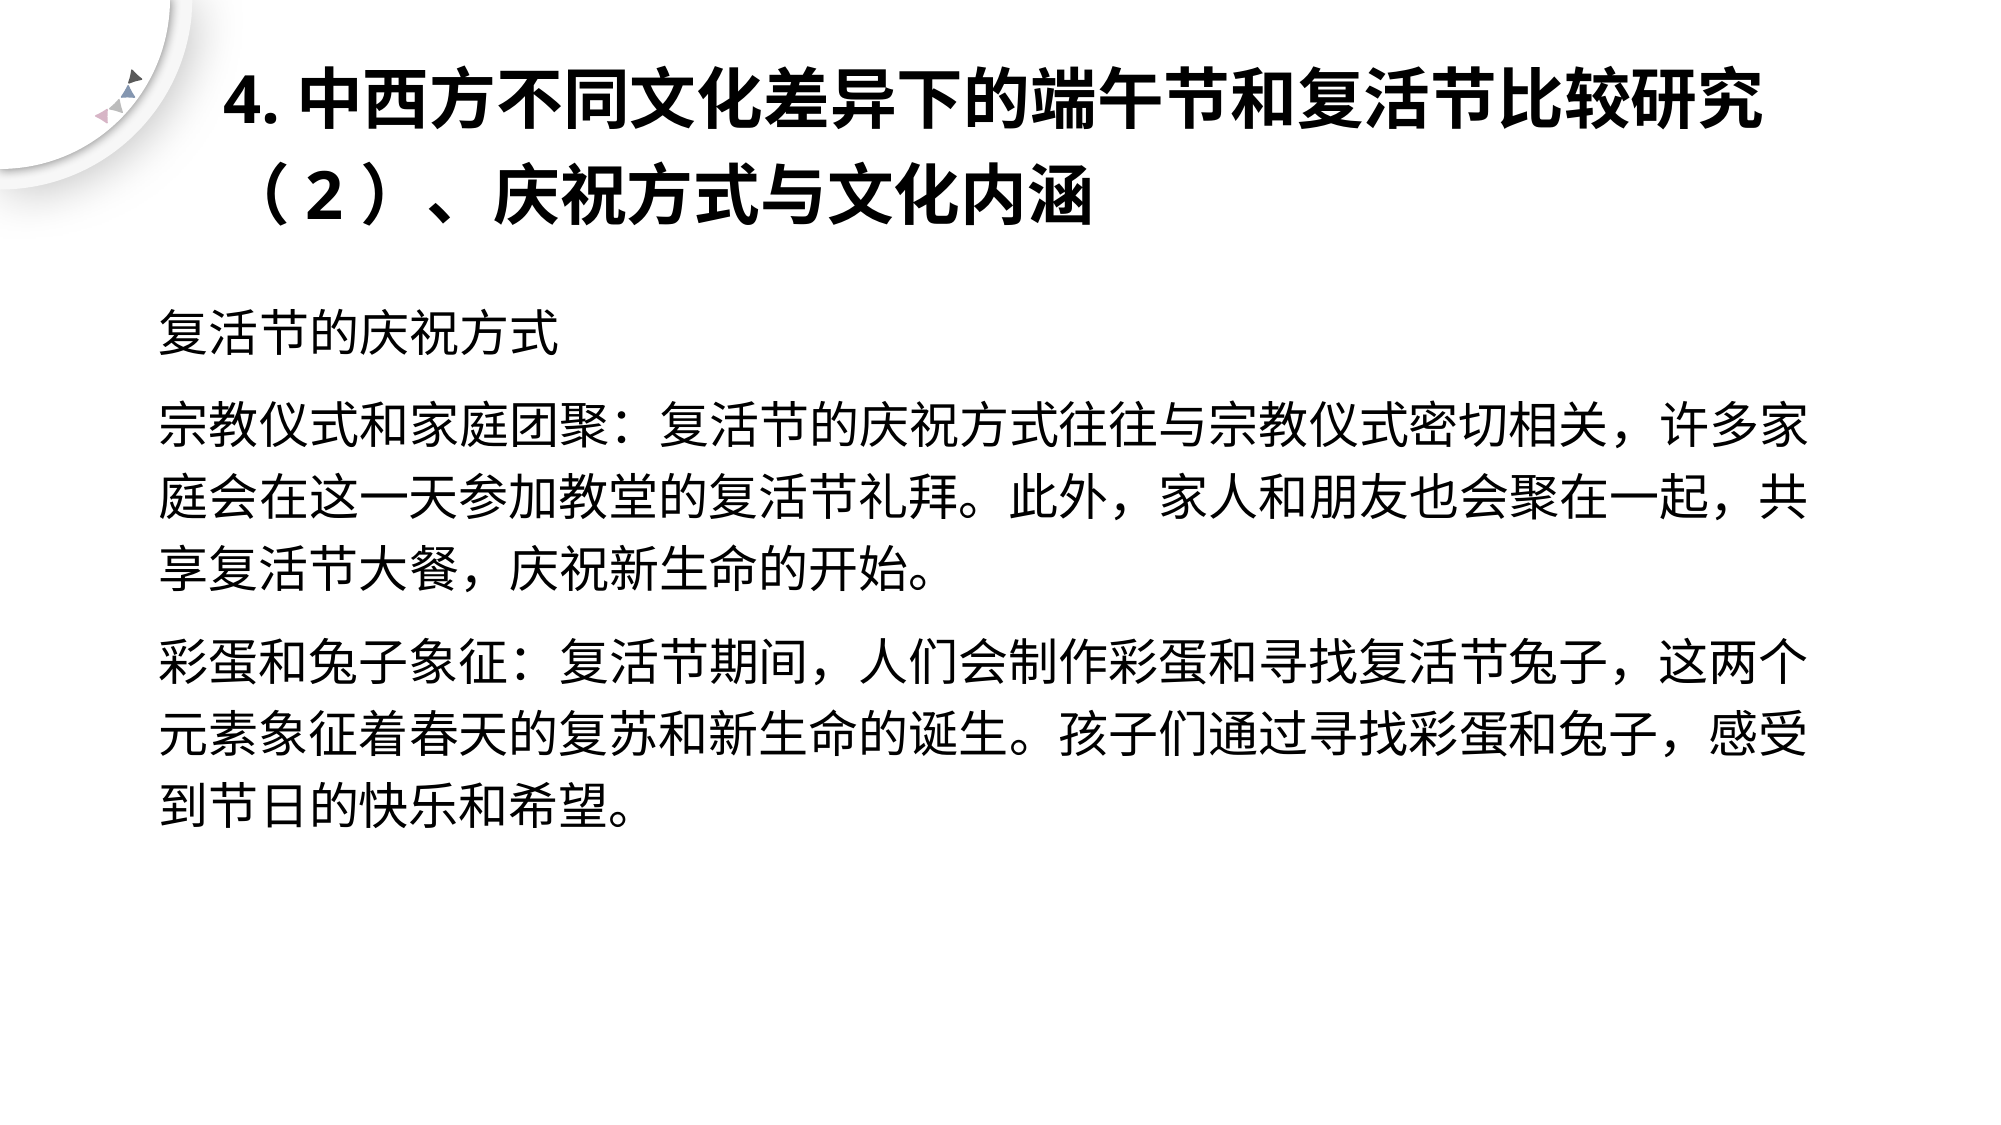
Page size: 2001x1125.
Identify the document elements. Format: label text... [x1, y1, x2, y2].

title 4.中西方不同文化差异下的端午节和复活节比较研究 （2）、庆祝方式与文化内涵 [208, 45, 1812, 230]
list 复活节的庆祝方式 宗教仪式和家庭团聚：复活节的庆祝方式往往与宗教仪式密切相关，许多家庭会在这一天参加教堂的复活节礼拜。此外，家人和朋友也会聚在一起，共享复活节大餐，庆祝新生命的开始。 彩蛋和兔子象征：复活节期间，人们会制作彩蛋和寻找复活节兔子，这两个元素象征着春天的复苏和新生命的诞生。孩子们通过寻找彩蛋和兔子，感受到节日的快乐和希望。 [143, 281, 1869, 996]
